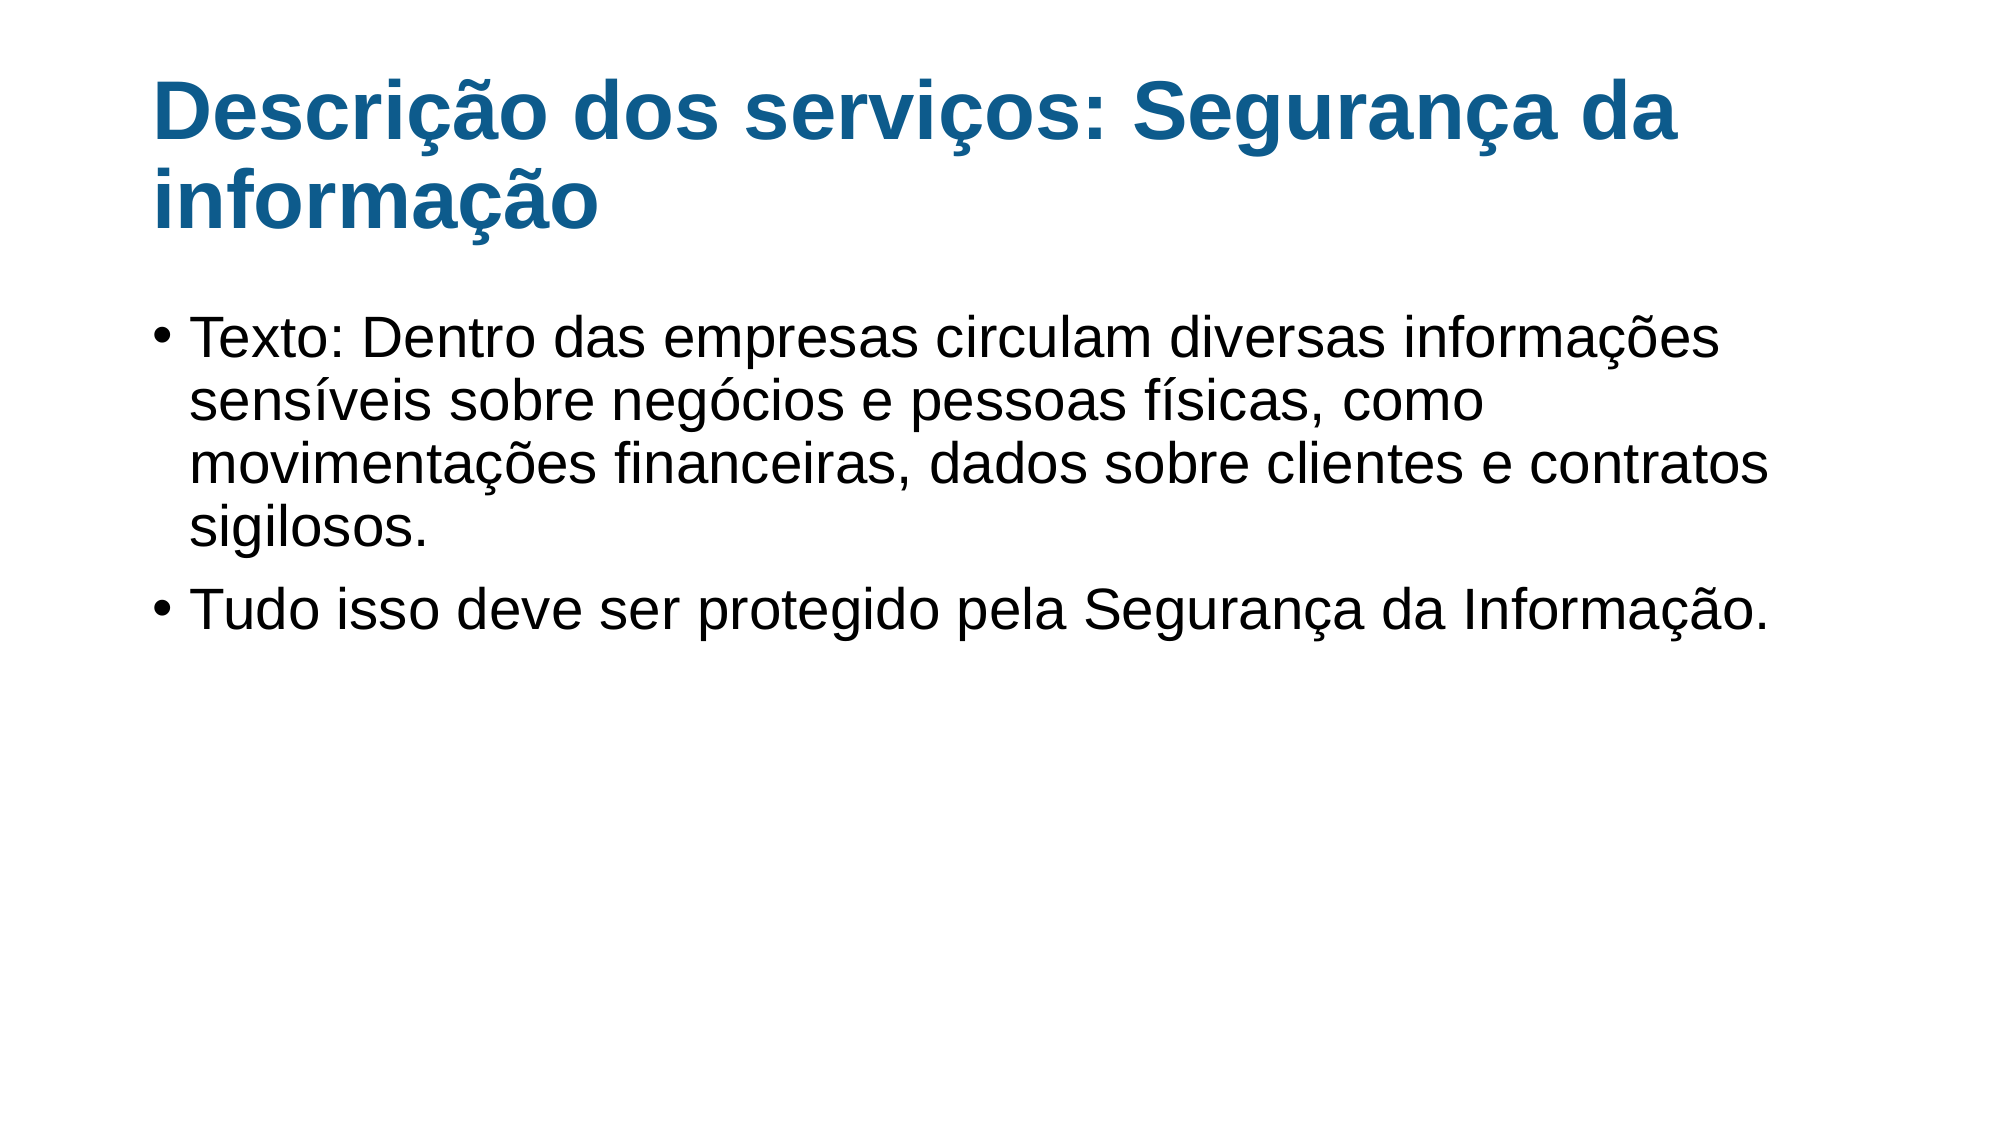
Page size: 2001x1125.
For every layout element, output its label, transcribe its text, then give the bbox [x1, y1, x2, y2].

list Texto: Dentro das empresas circulam diversas informações sensíveis sobre negócios e pessoas físicas, como movimentações financeiras, dados sobre clientes e contratos sigilosos. Tudo isso deve ser protegido pela Segurança da Informação. [137, 299, 1863, 1014]
title Descrição dos serviços: Segurança da informação [137, 59, 1863, 278]
